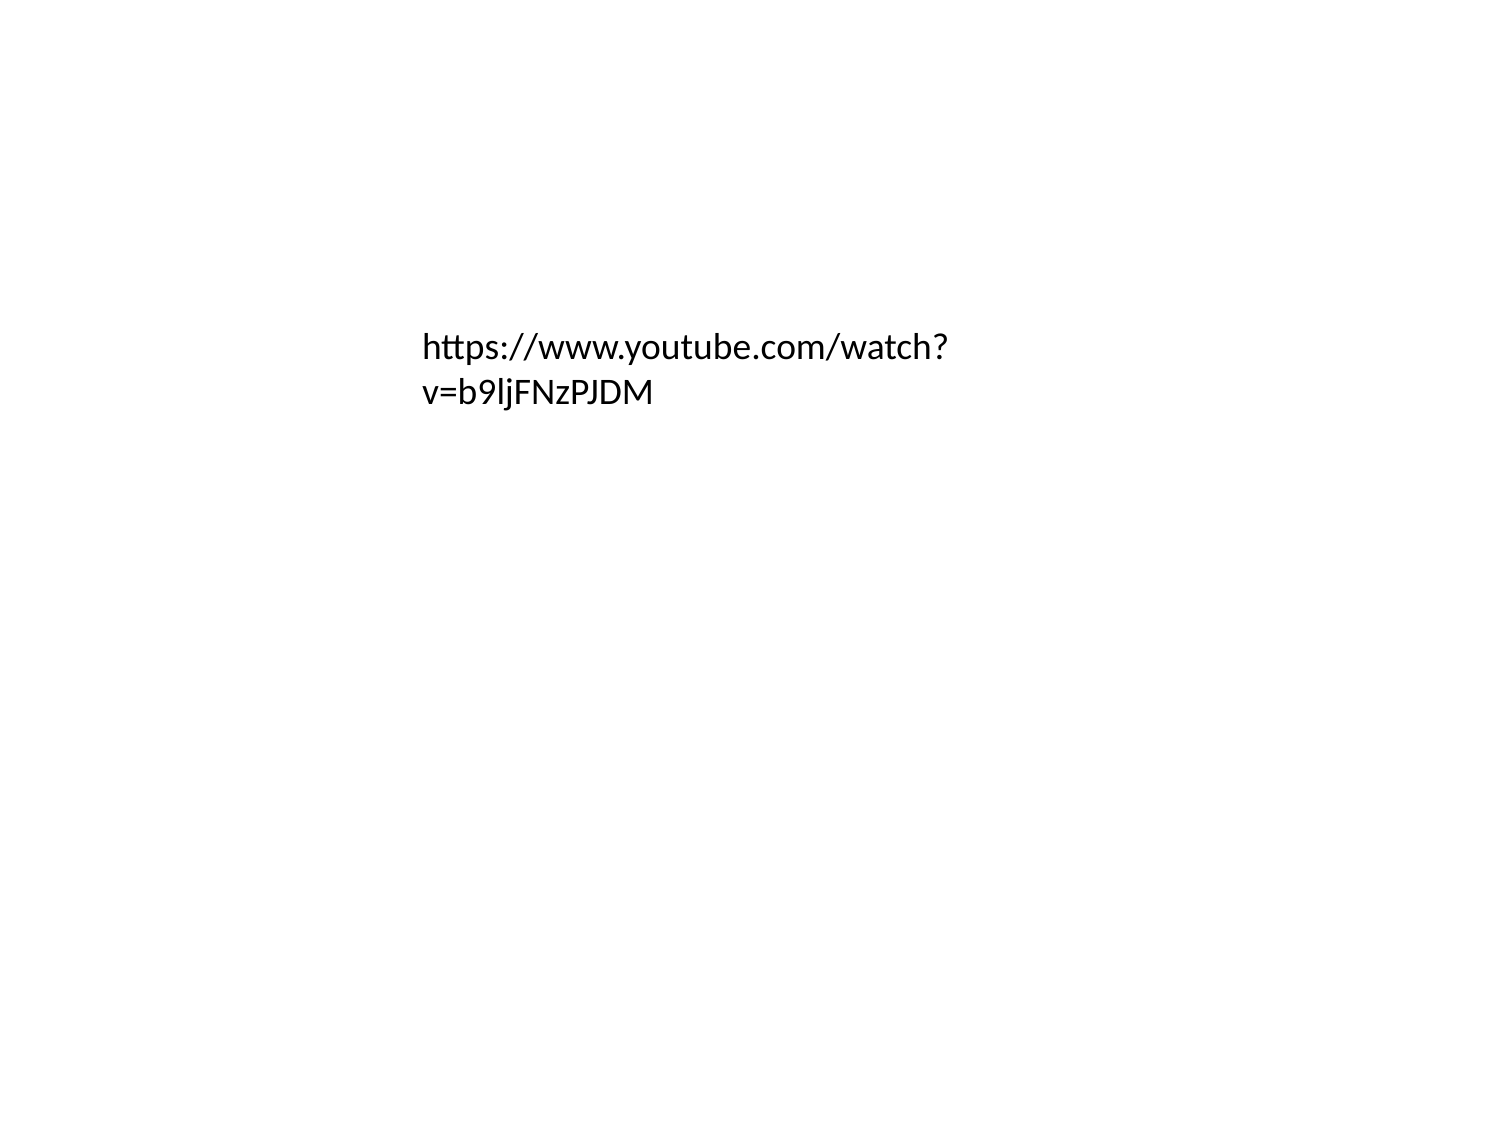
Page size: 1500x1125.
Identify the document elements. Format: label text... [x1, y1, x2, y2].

text_box https://www.youtube.com/watch?v=b9ljFNzPJDM [407, 314, 1158, 420]
